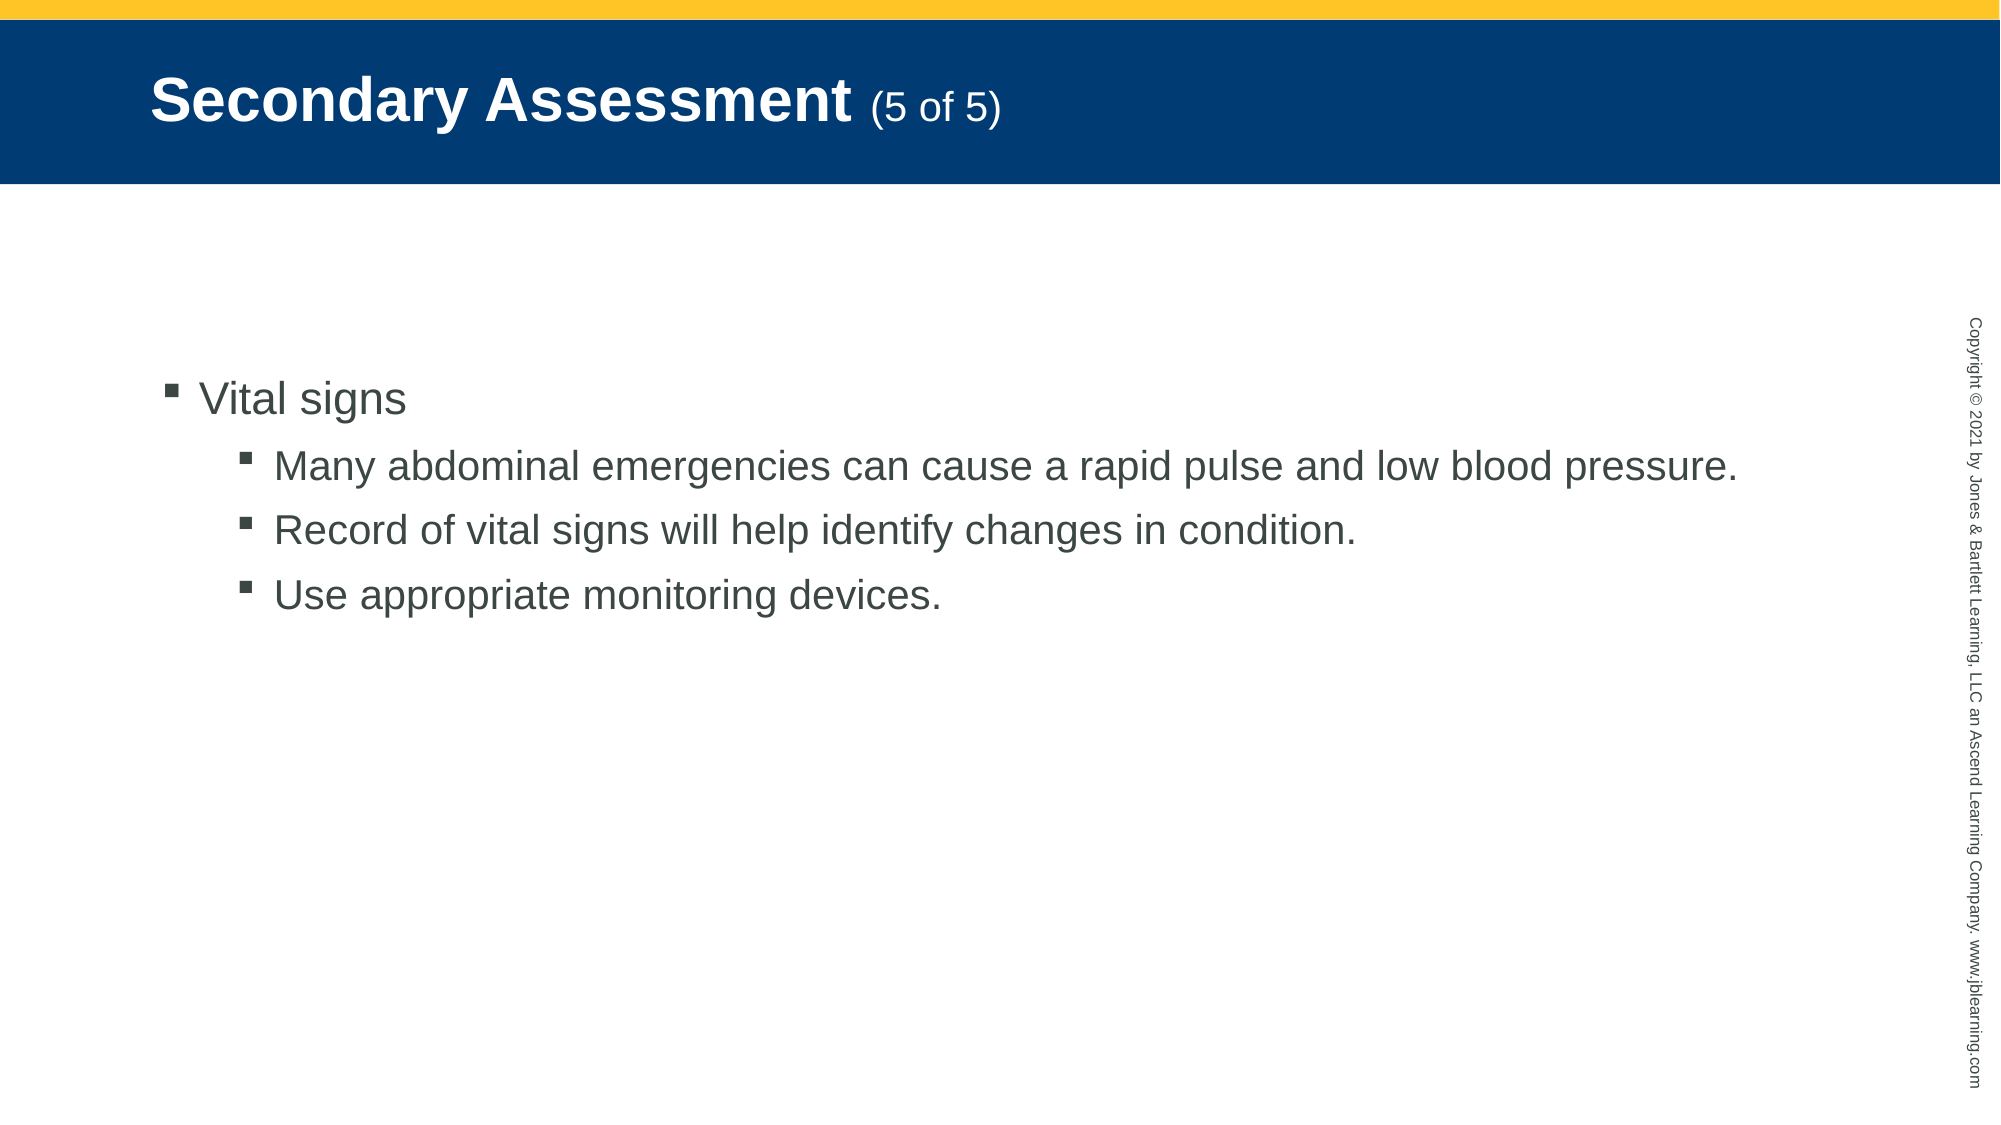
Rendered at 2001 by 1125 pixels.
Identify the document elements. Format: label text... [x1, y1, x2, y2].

title Secondary Assessment (5 of 5) [0, 19, 2000, 185]
list Vital signs Many abdominal emergencies can cause a rapid pulse and low blood pressure. Record of vital signs will help identify changes in condition. Use appropriate monitoring devices. [146, 361, 1859, 1016]
